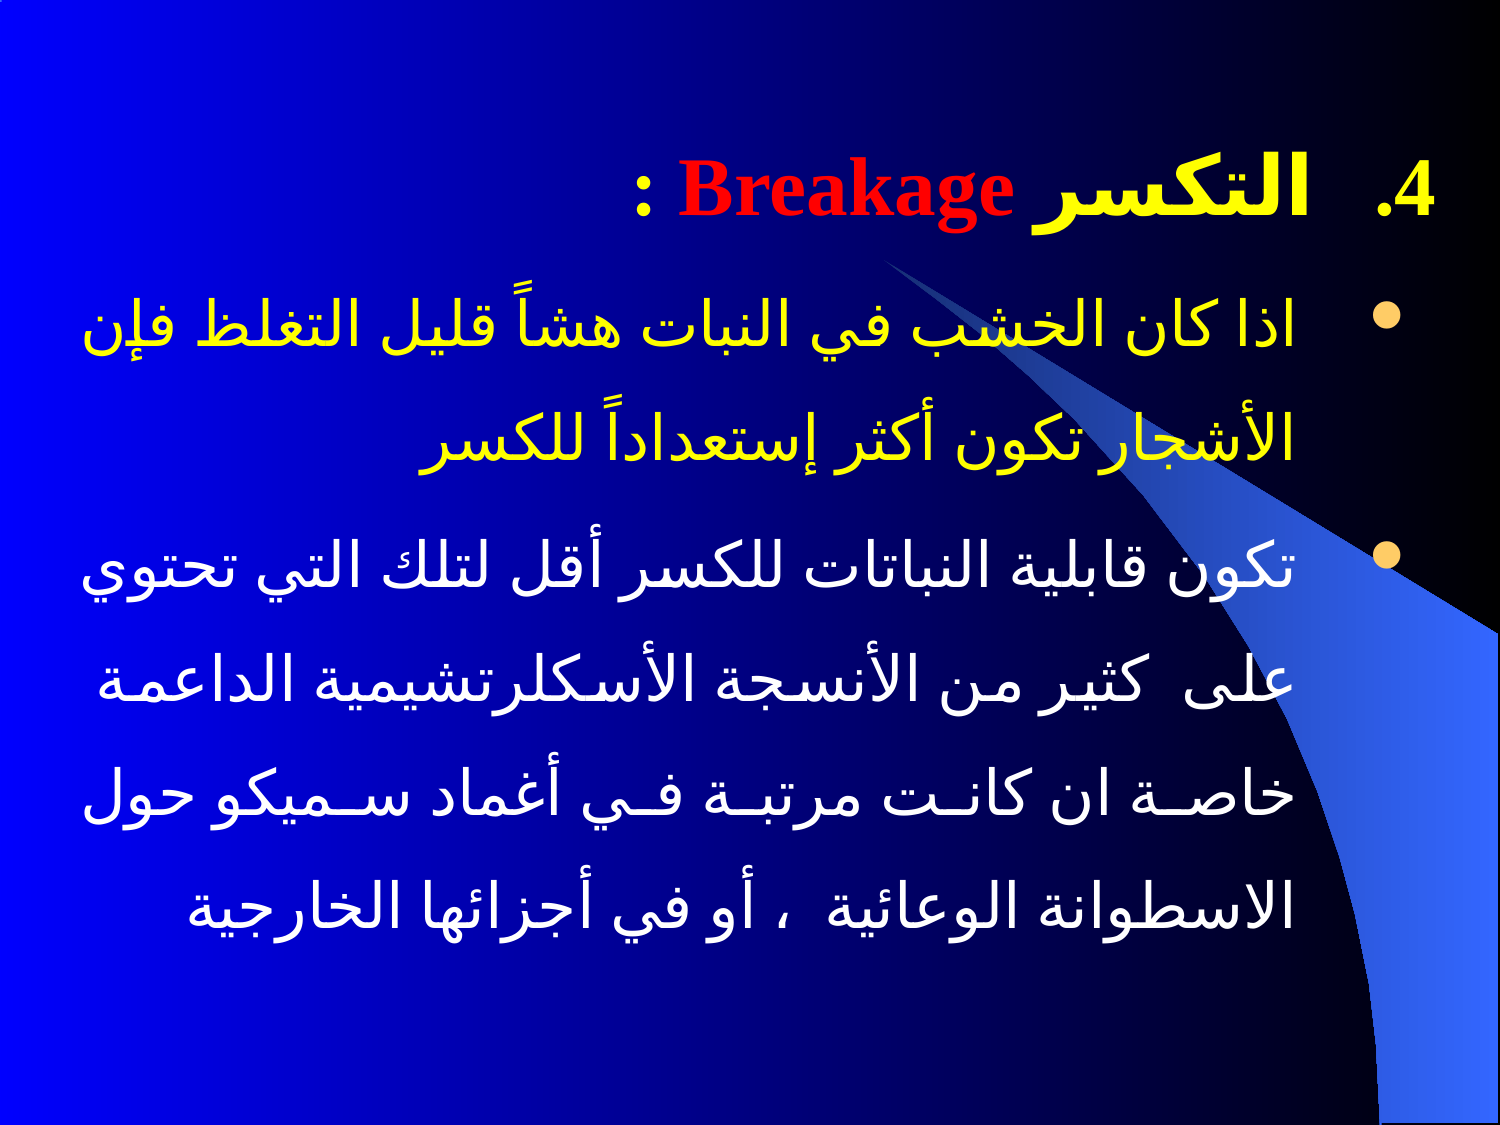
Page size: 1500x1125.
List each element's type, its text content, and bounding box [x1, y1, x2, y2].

list اذا كان الخشب في النبات هشاً قليل التغلظ فإن الأشجار تكون أكثر إستعداداً للكسر تكون قابلية النباتات للكسر أقل لتلك التي تحتوي على كثير من الأنسجة الأسكلرتشيمية الداعمة خاصة ان كانت مرتبة في أغماد سميكو حول الاسطوانة الوعائية ، أو في أجزائها الخارجية [49, 237, 1445, 1026]
text_box التكسر Breakage : [615, 75, 1452, 240]
